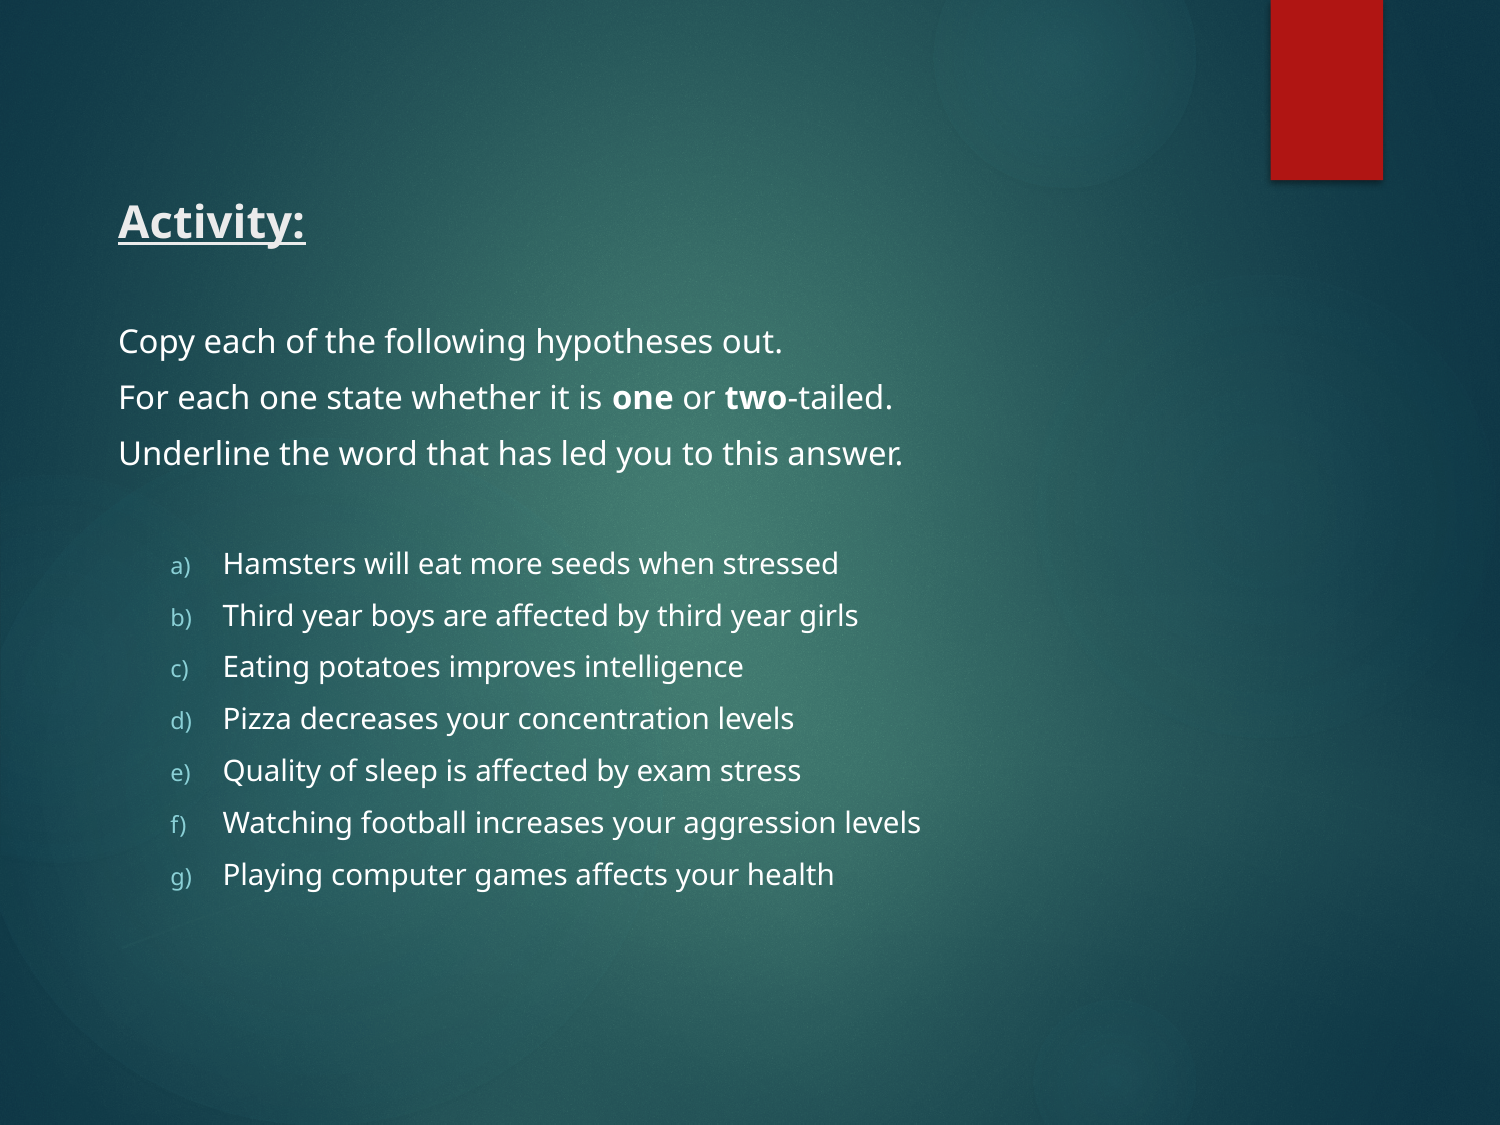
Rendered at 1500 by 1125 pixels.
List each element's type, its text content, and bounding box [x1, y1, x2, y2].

list Copy each of the following hypotheses out. For each one state whether it is one or two-tailed. Underline the word that has led you to this answer. Hamsters will eat more seeds when stressed Third year boys are affected by third year girls Eating potatoes improves intelligence Pizza decreases your concentration levels Quality of sleep is affected by exam stress Watching football increases your aggression levels Playing computer games affects your health [103, 313, 1397, 901]
title Activity: [103, 185, 1397, 256]
